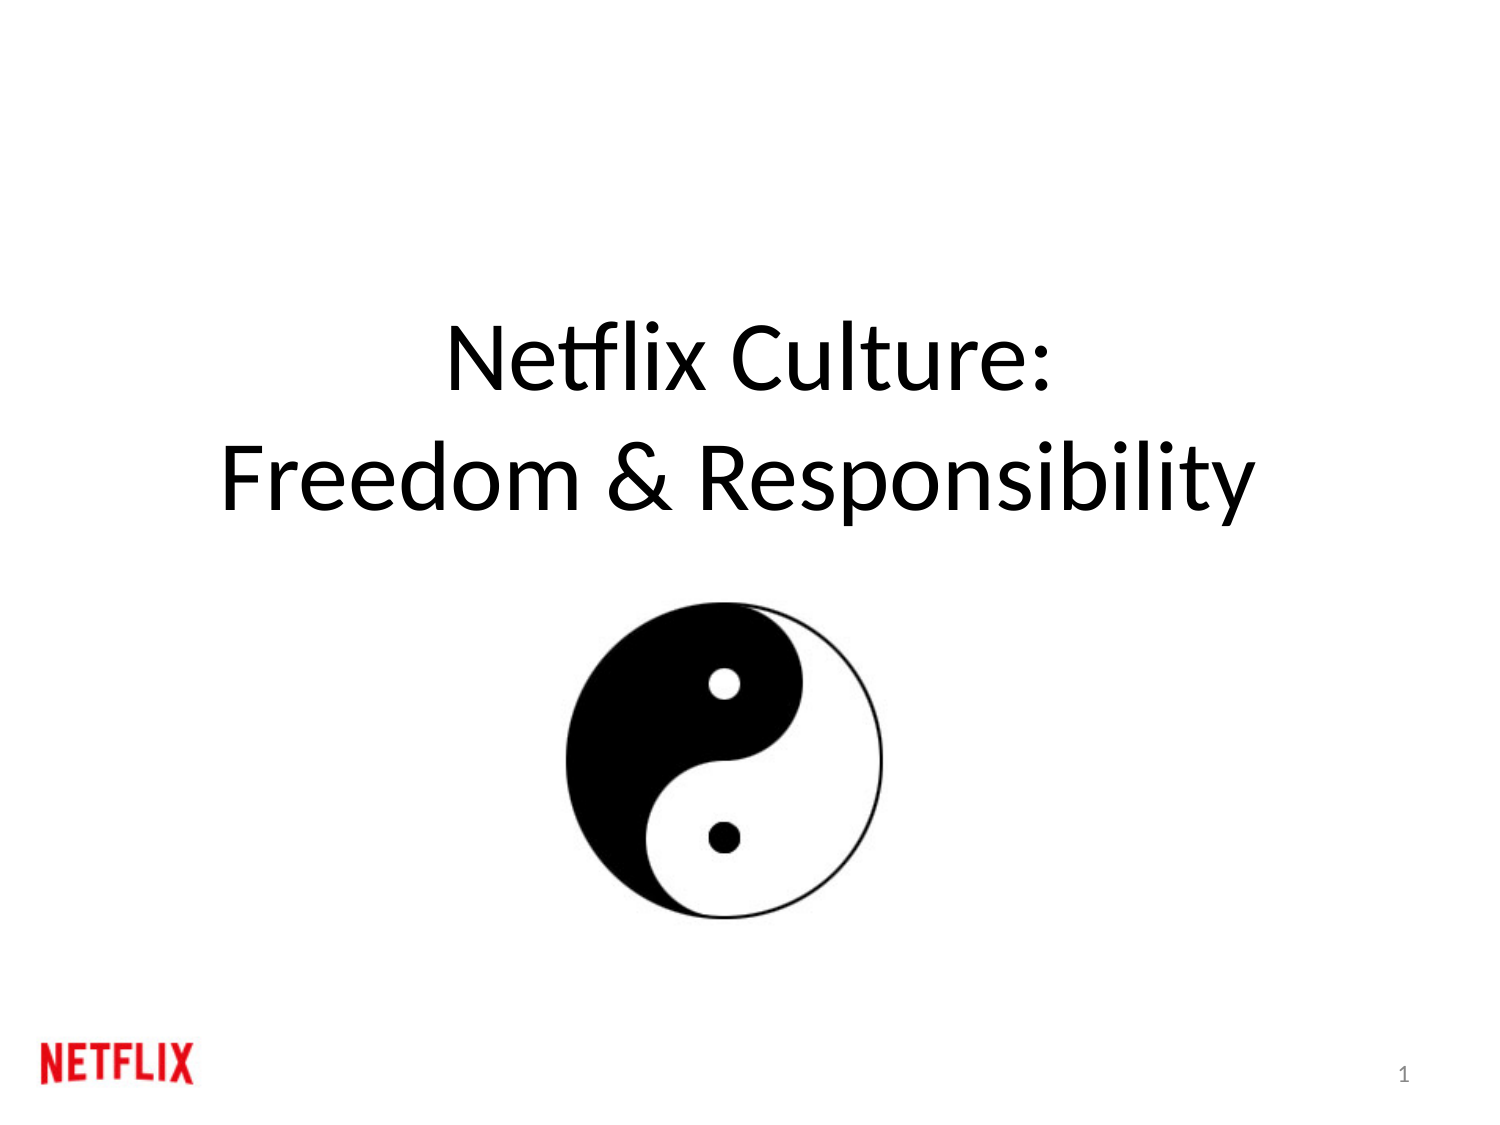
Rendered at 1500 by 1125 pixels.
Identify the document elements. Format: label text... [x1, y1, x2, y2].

title Netflix Culture: Freedom & Responsibility [112, 349, 1388, 591]
picture [24, 1024, 211, 1104]
slide_number ‹#› [1074, 1042, 1425, 1103]
picture [549, 587, 902, 932]
